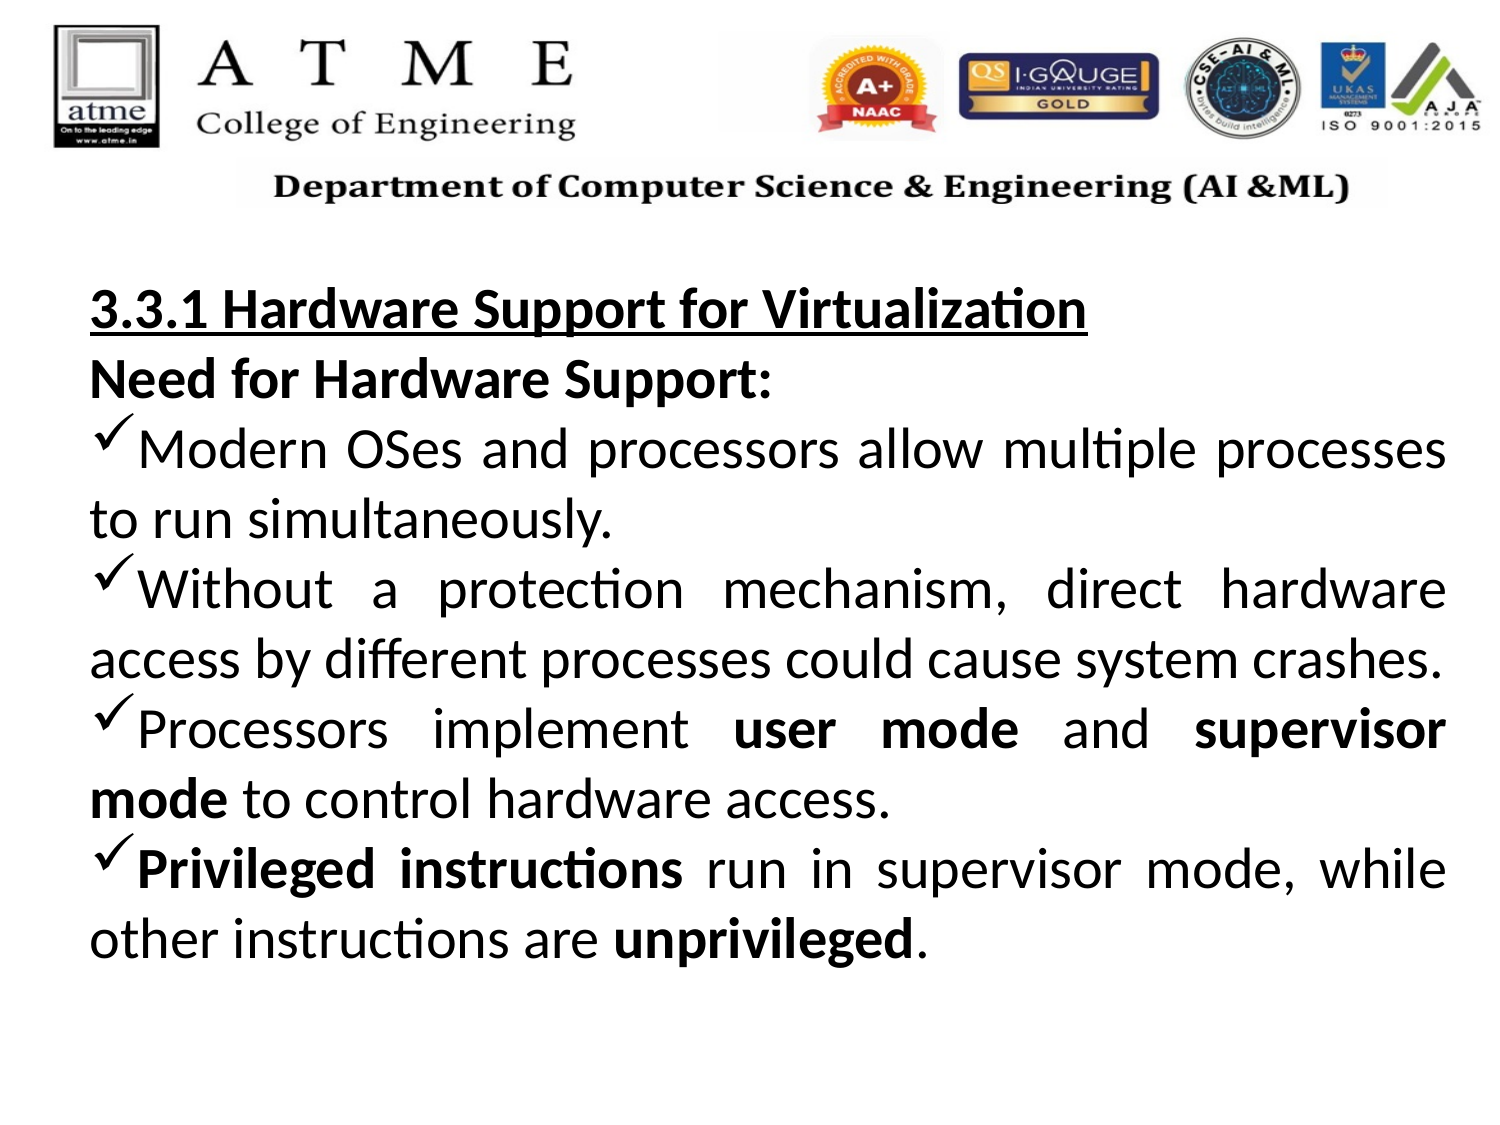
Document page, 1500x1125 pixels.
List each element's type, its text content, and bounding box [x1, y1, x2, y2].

text_box 3.3.1 Hardware Support for Virtualization Need for Hardware Support: Modern OSes and processors allow multiple processes to run simultaneously. Without a protection mechanism, direct hardware access by different processes could cause system crashes. Processors implement user mode and supervisor mode to control hardware access. Privileged instructions run in supervisor mode, while other instructions are unprivileged. [75, 262, 1463, 1047]
picture [24, 0, 1500, 226]
